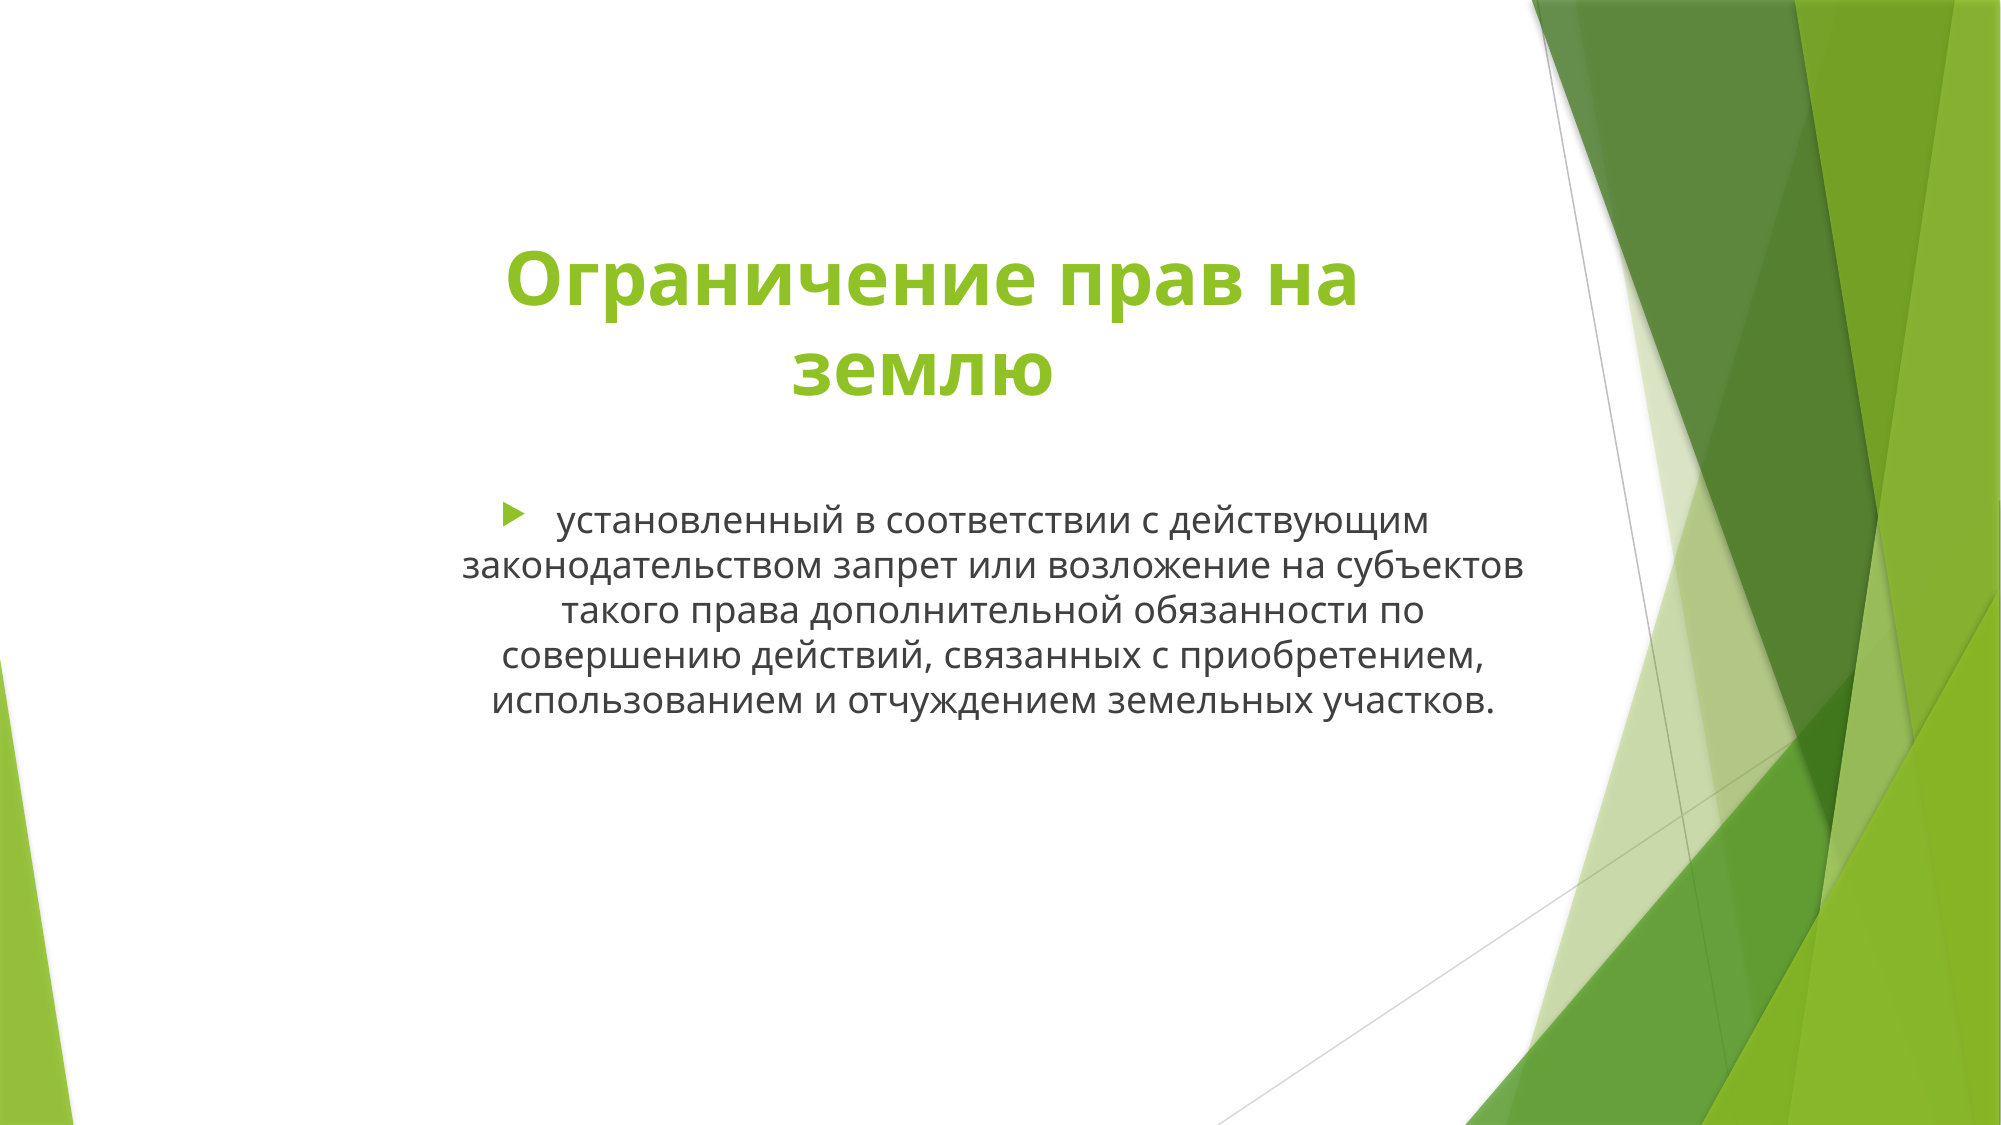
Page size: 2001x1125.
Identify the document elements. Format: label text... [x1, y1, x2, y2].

title Ограничение прав на землю [377, 223, 1489, 440]
list установленный в соответствии с действующим законодательством запрет или возложение на субъектов такого права дополнительной обязанности по совершению действий, связанных с приобретением, использованием и отчуждением земельных участков. [377, 488, 1554, 1125]
